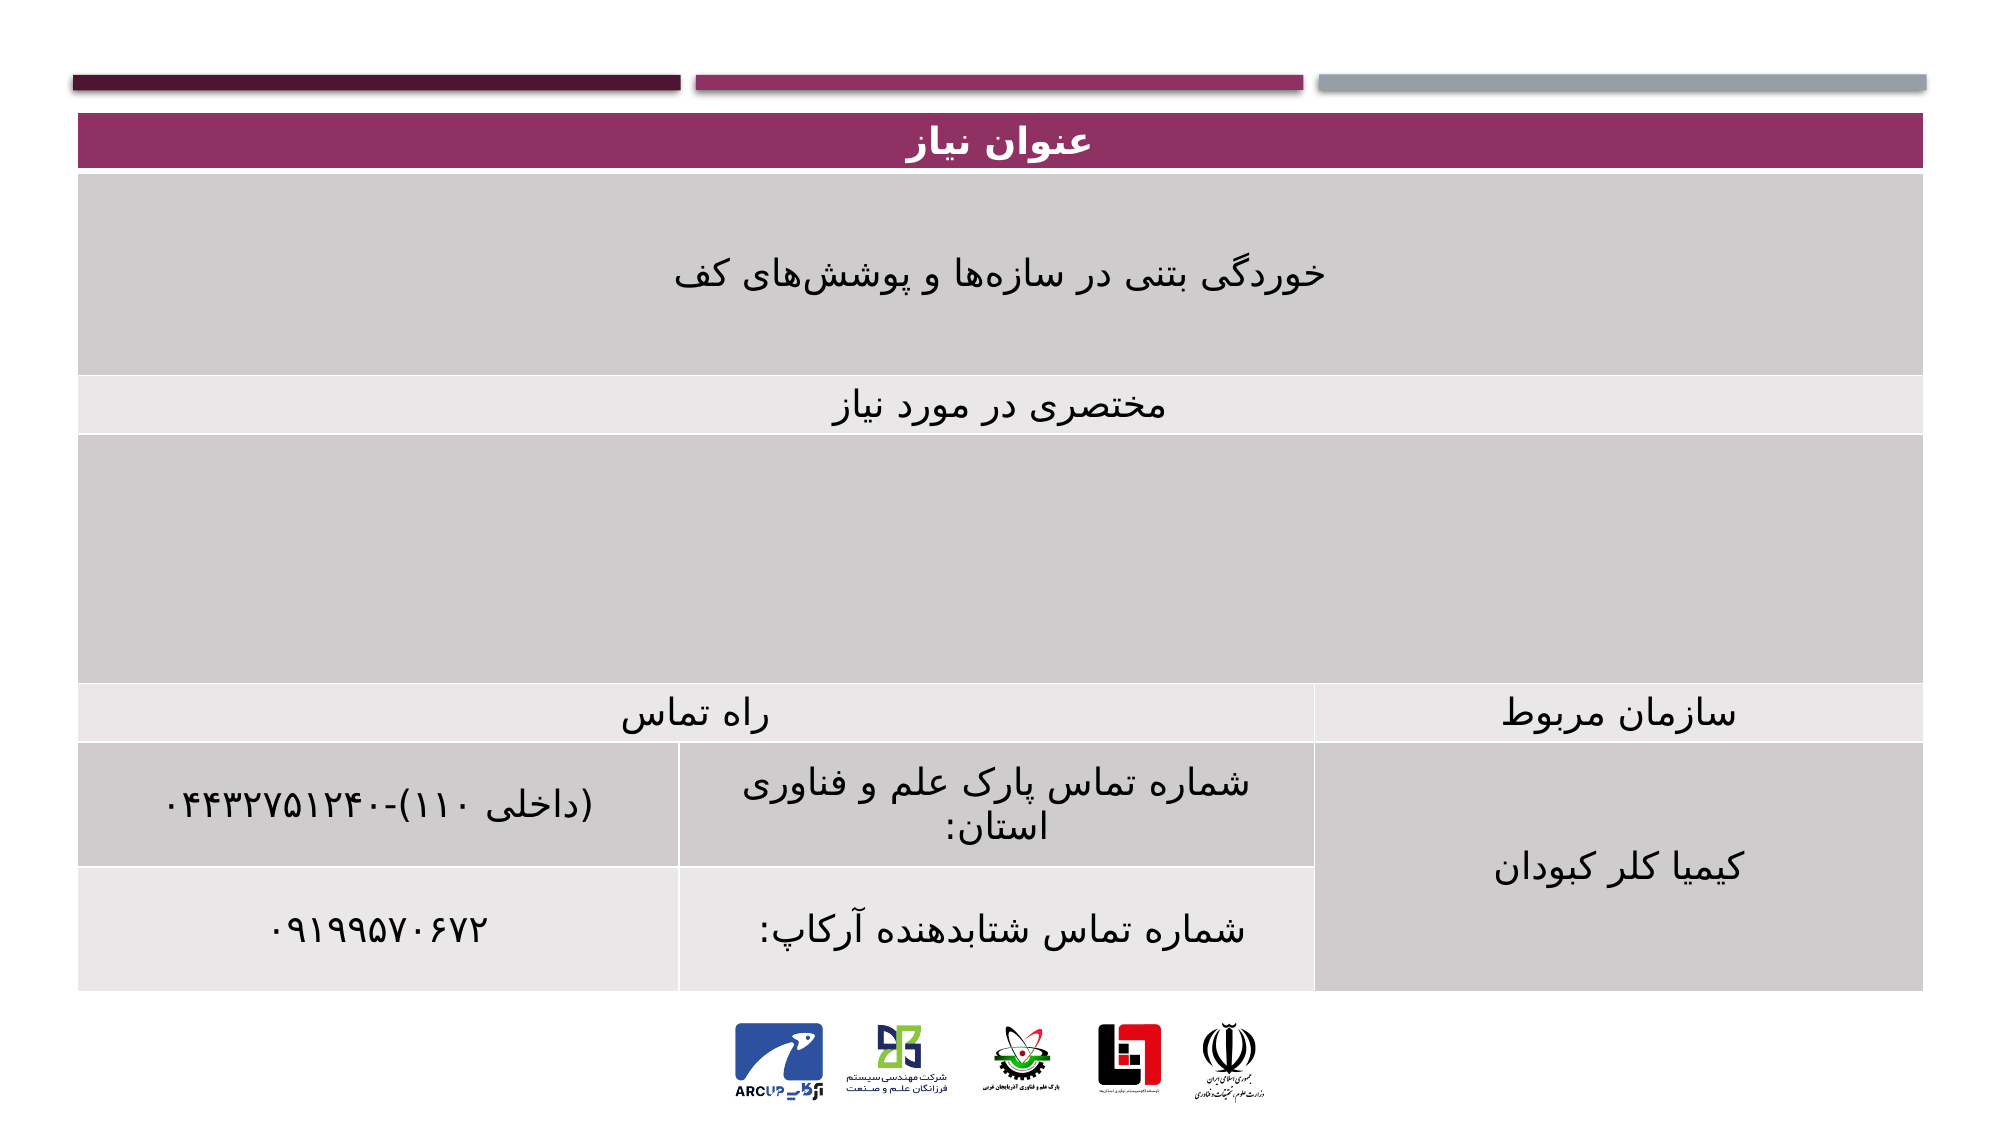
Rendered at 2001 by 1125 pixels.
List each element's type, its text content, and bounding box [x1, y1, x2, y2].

table_cell (داخلی ۱۱۰)-۰۴۴۳۲۷۵۱۲۴۰ [78, 743, 678, 866]
table_cell شماره تماس پارک علم و فناوری استان: [680, 743, 1314, 866]
table_cell کیمیا کلر کبودان [1315, 743, 1923, 991]
table_cell [78, 435, 1923, 683]
table_cell شماره تماس شتابدهنده آرکاپ: [680, 868, 1314, 991]
table_cell خوردگی بتنی در سازه‌ها و پوشش‌های کف [78, 174, 1923, 375]
table_cell مختصری در مورد نیاز [78, 376, 1923, 433]
table_cell ۰۹۱۹۹۵۷۰۶۷۲ [78, 868, 678, 991]
table_cell راه تماس [78, 684, 1314, 741]
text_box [728, 1018, 1271, 1103]
table_cell سازمان مربوط [1315, 684, 1923, 741]
table_header عنوان نیاز [78, 113, 1923, 168]
